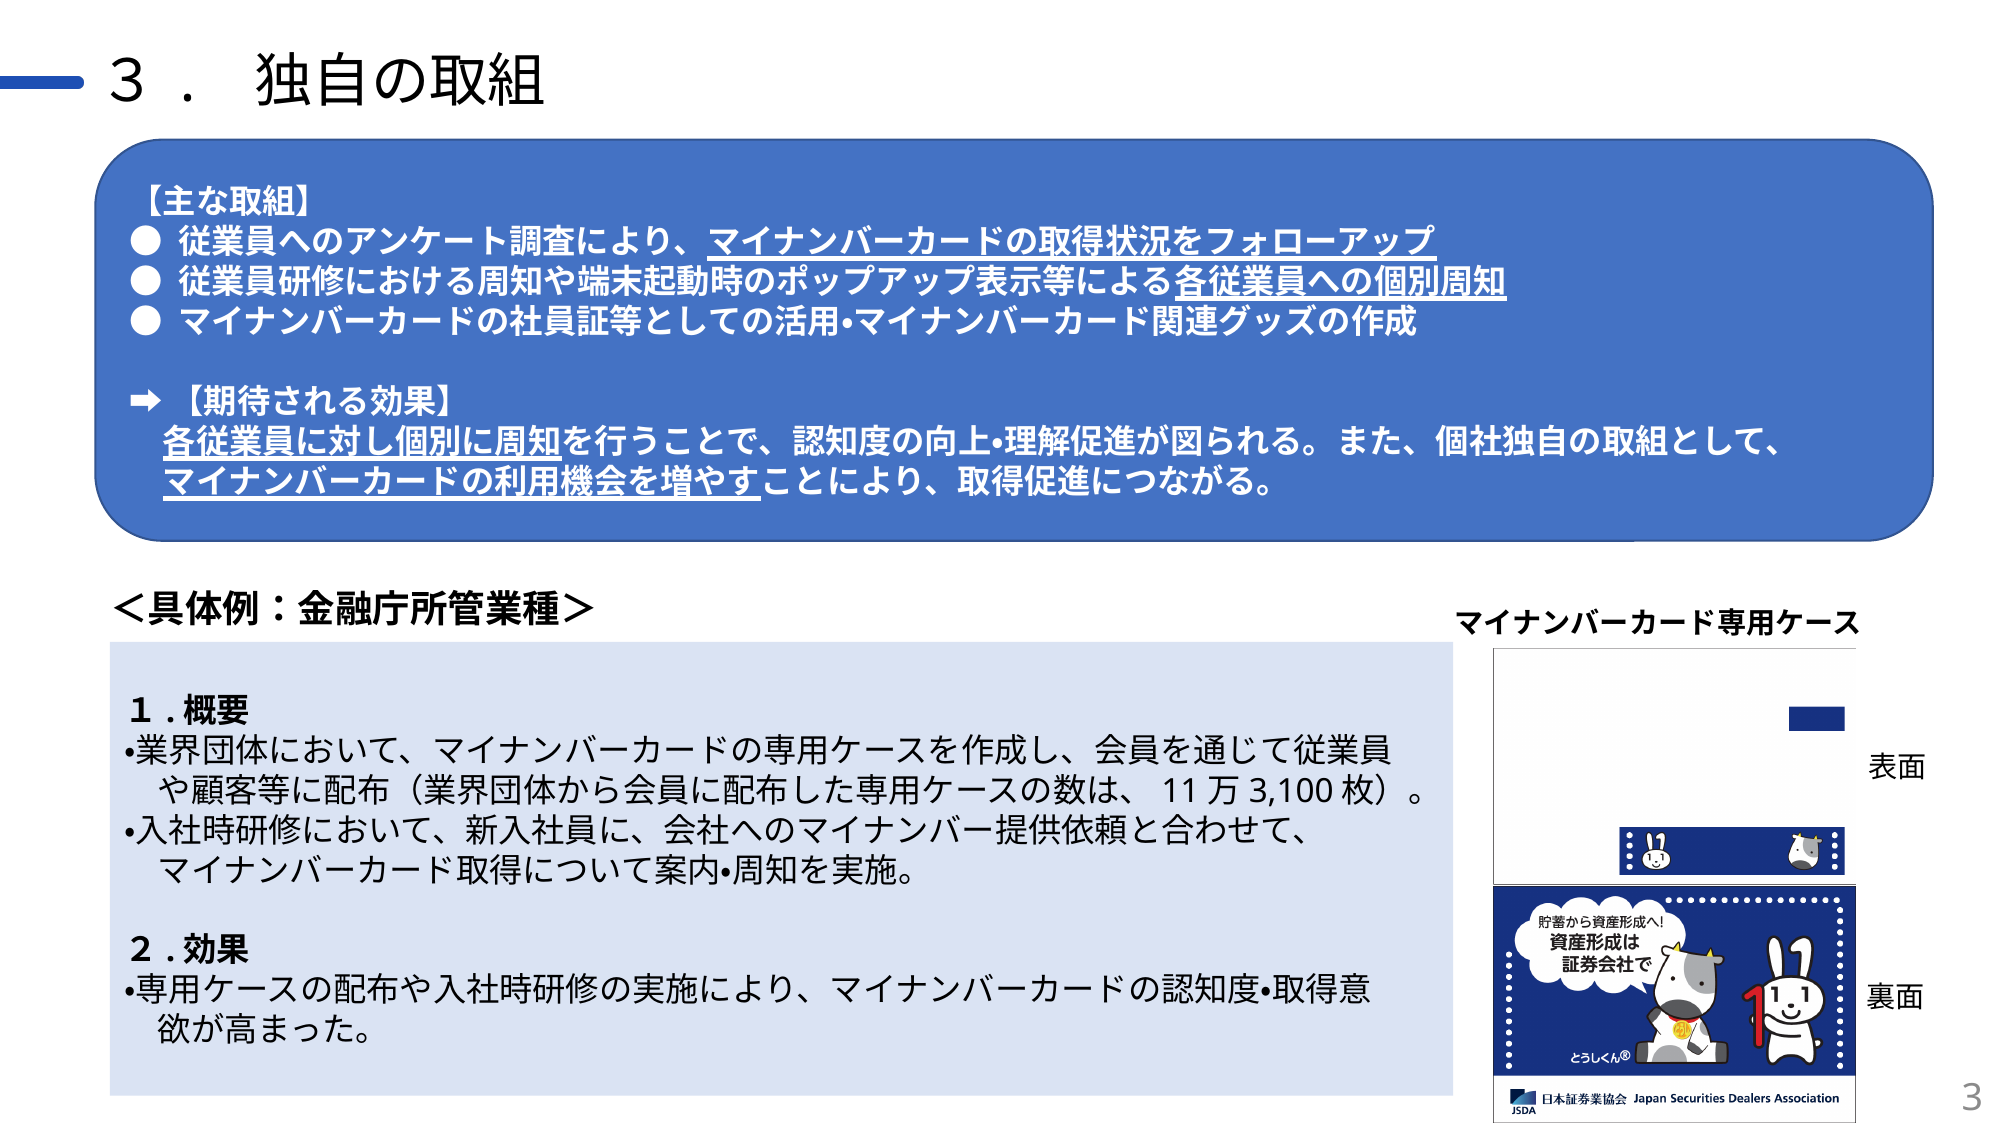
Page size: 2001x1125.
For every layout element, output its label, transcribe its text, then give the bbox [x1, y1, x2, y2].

text_box ＜具体例：金融庁所管業種＞ [95, 577, 641, 638]
picture [1492, 647, 1856, 1123]
text_box マイナンバーカード専用ケース [1439, 597, 1898, 648]
text_box 【主な取組】 ● 従業員へのアンケート調査により、マイナンバーカードの取得状況をフォローアップ ● 従業員研修における周知や端末起動時のポップアップ表示等による各従業員への個別周知 ● マイナンバーカードの社員証等としての活用・マイナンバーカード関連グッズの作成 ➡【期待される効果】 各従業員に対し個別に周知を行うことで、認知度の向上・理解促進が図られる。また、個社独自の取組として、 マイナンバーカードの利用機会を増やすことにより、取得促進につながる。 [94, 138, 1934, 542]
text_box １.概要 ・業界団体において、マイナンバーカードの専用ケースを作成し、会員を通じて従業員 や顧客等に配布（業界団体から会員に配布した専用ケースの数は、11万3,100枚）。 ・入社時研修において、新入社員に、会社へのマイナンバー提供依頼と合わせて、 マイナンバーカード取得について案内・周知を実施。 ２.効果 ・専用ケースの配布や入社時研修の実施により、マイナンバーカードの認知度・取得意 欲が高まった。 [109, 641, 1454, 1096]
text_box 裏面 [1856, 971, 1940, 1022]
picture [0, 76, 84, 89]
title ３. 独自の取組 [83, 18, 641, 148]
text_box 表面 [1856, 741, 1942, 792]
slide_number 3 [1548, 1065, 1999, 1125]
